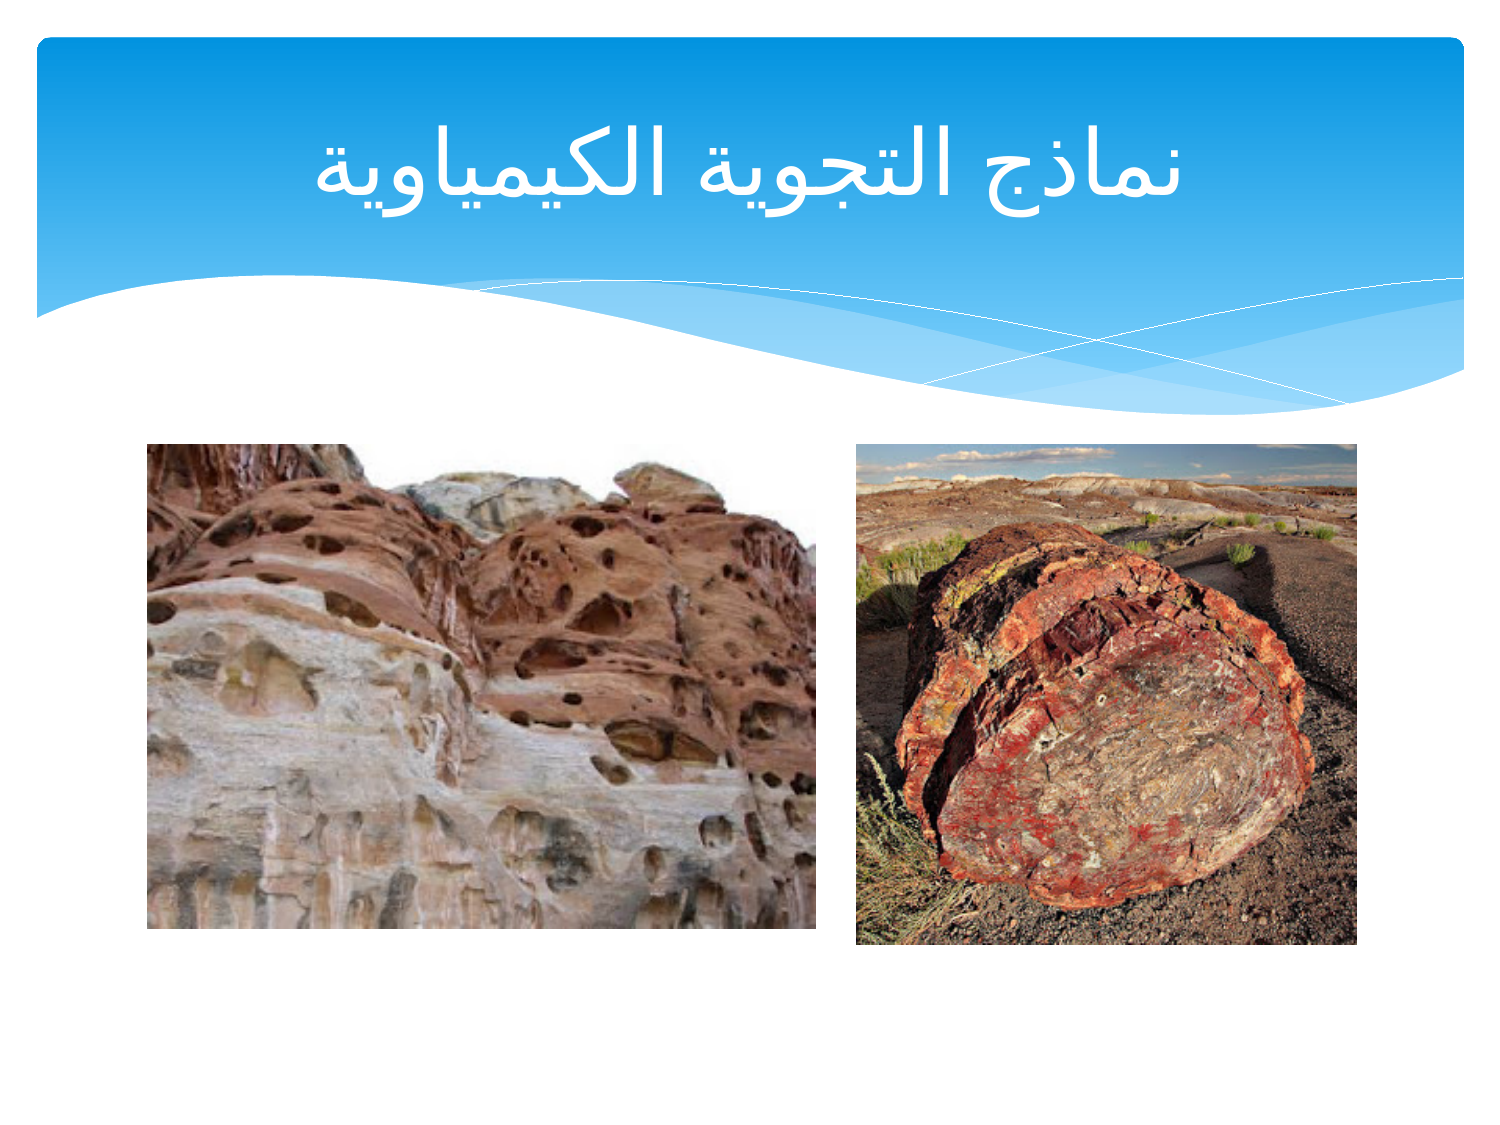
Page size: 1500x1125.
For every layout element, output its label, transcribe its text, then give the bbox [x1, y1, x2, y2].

picture [147, 444, 816, 929]
title نماذج التجوية الكيمياوية [75, 55, 1425, 261]
picture [856, 444, 1357, 945]
